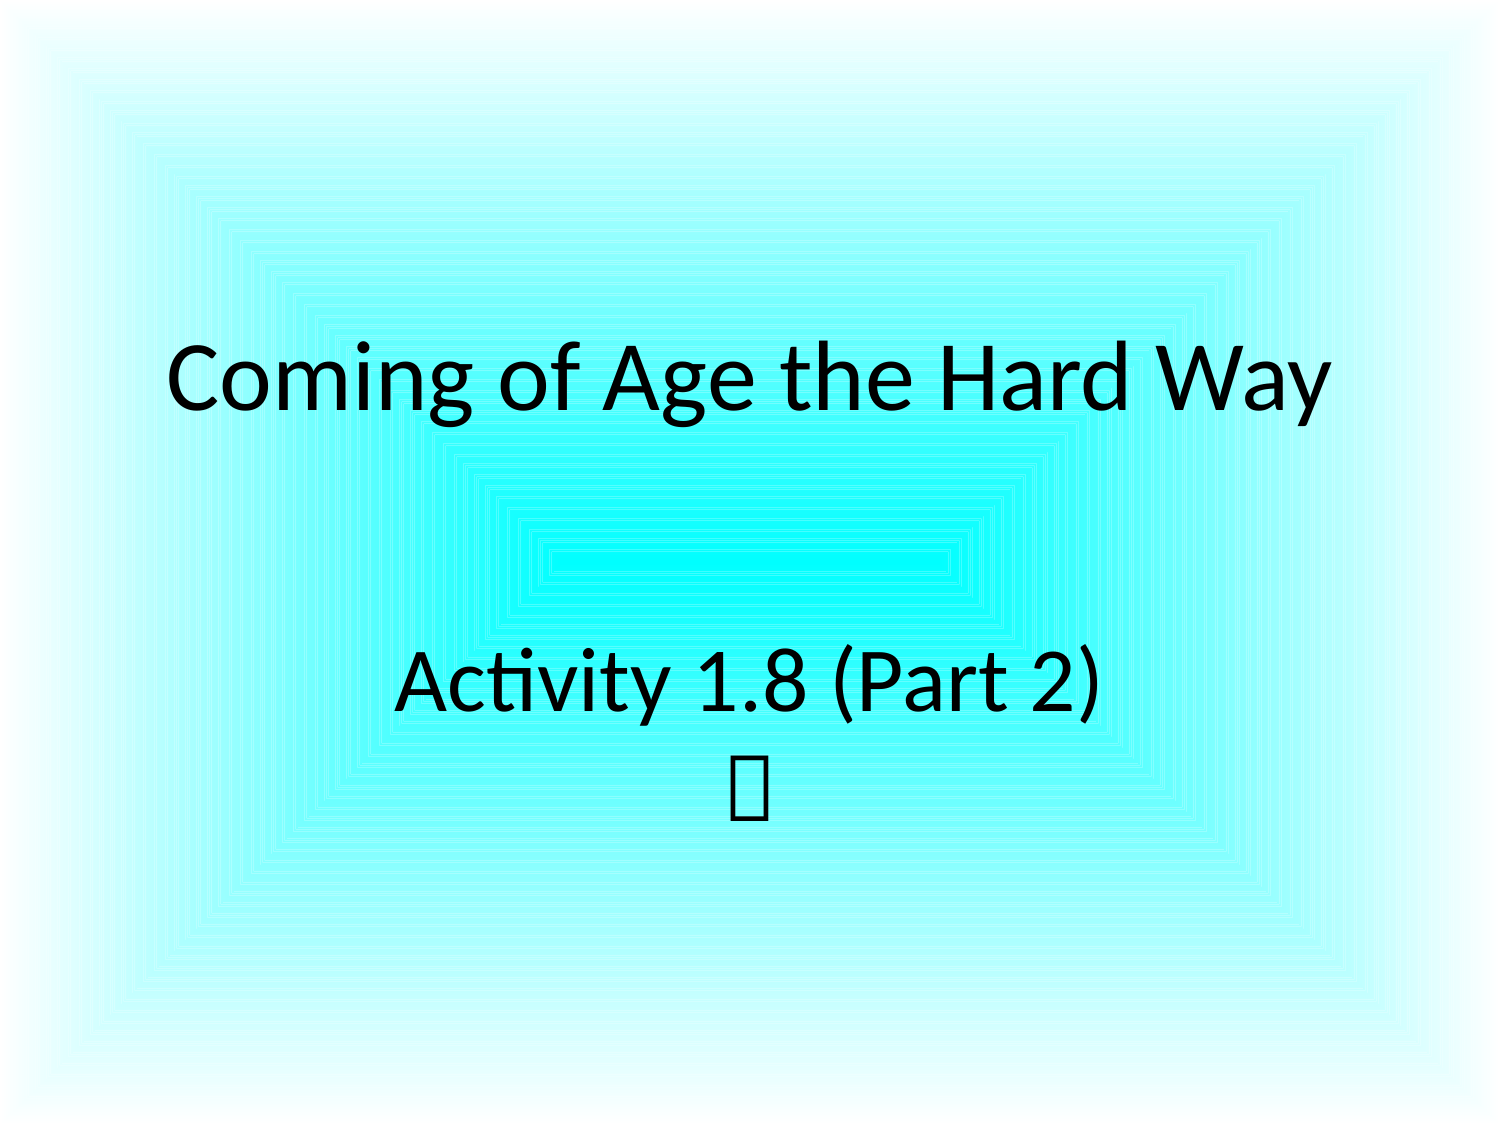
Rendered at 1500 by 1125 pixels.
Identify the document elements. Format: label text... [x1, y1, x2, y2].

text_box Activity 1.8 (Part 2)  [112, 608, 1388, 850]
title Coming of Age the Hard Way [112, 249, 1388, 492]
